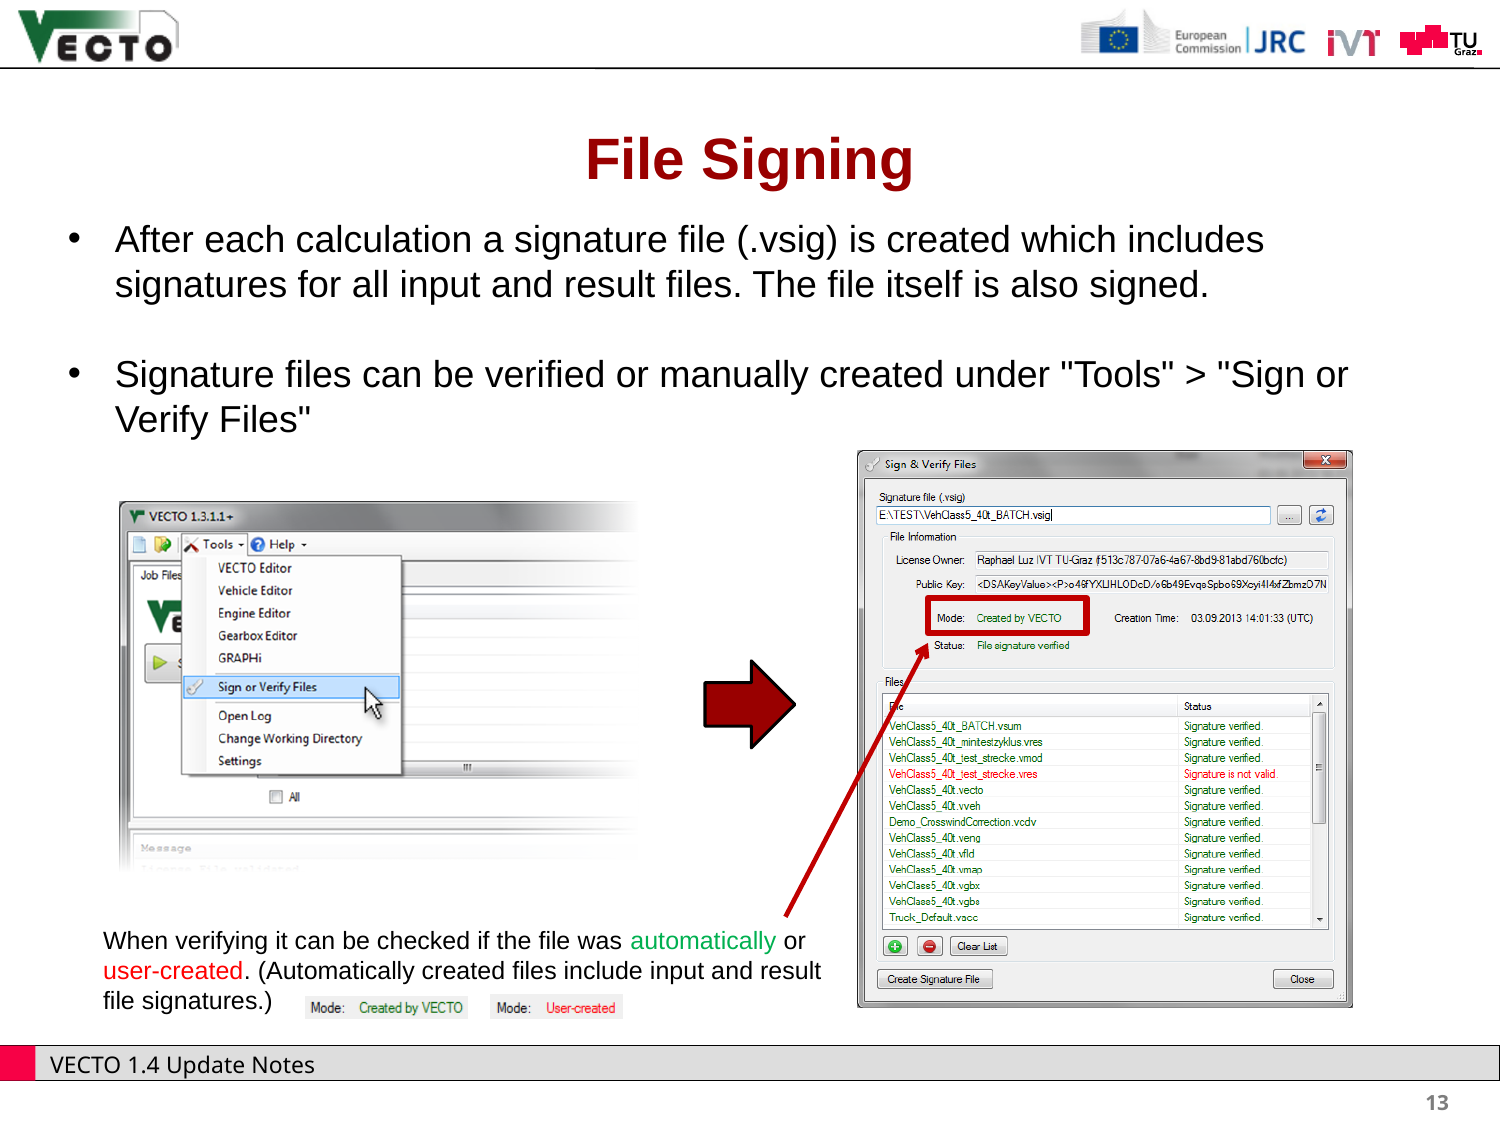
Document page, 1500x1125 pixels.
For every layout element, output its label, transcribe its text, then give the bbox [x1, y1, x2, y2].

picture [17, 9, 179, 65]
picture [1080, 7, 1306, 54]
picture [856, 450, 1353, 1008]
text_box After each calculation a signature file (.vsig) is created which includes signatures for all input and result files. The file itself is also signed. Signature files can be verified or manually created under "Tools" > "Sign or Verify Files" [53, 208, 1447, 448]
picture [119, 501, 667, 881]
picture [1328, 30, 1380, 56]
text_box File Signing [0, 127, 1500, 185]
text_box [785, 642, 929, 918]
picture [489, 994, 623, 1019]
picture [305, 996, 468, 1019]
text_box When verifying it can be checked if the file was automatically or user-created. (Automatically created files include input and result file signatures.) [88, 916, 847, 1022]
text_box [705, 660, 780, 748]
